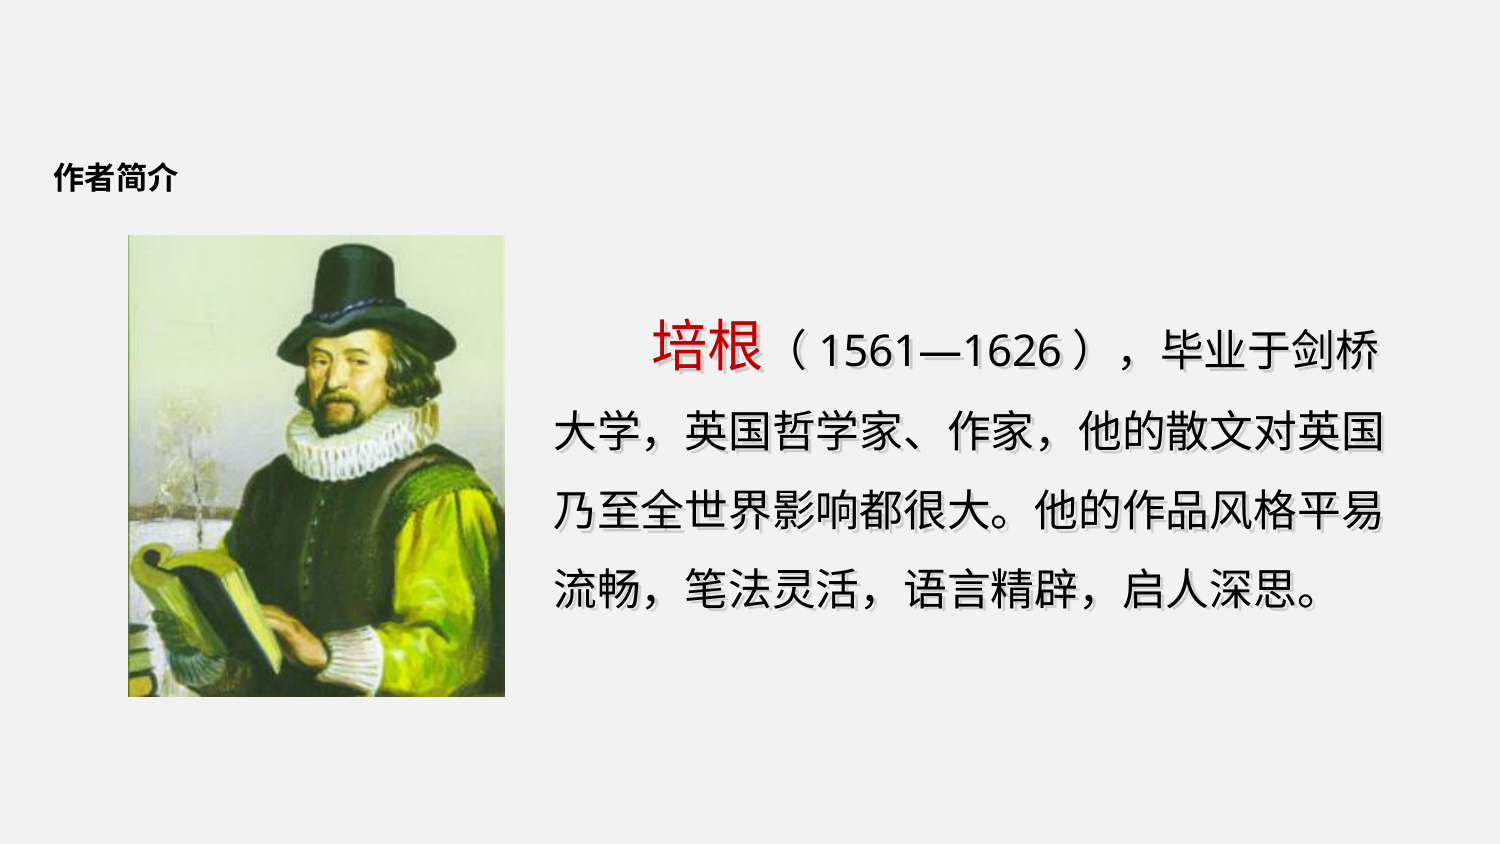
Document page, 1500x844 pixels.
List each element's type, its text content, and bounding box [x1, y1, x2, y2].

picture [127, 235, 505, 697]
text_box 作者简介 [42, 153, 191, 202]
text_box 培根（1561—1626），毕业于剑桥大学，英国哲学家、作家，他的散文对英国乃至全世界影响都很大。他的作品风格平易流畅，笔法灵活，语言精辟，启人深思。 [542, 271, 1425, 620]
